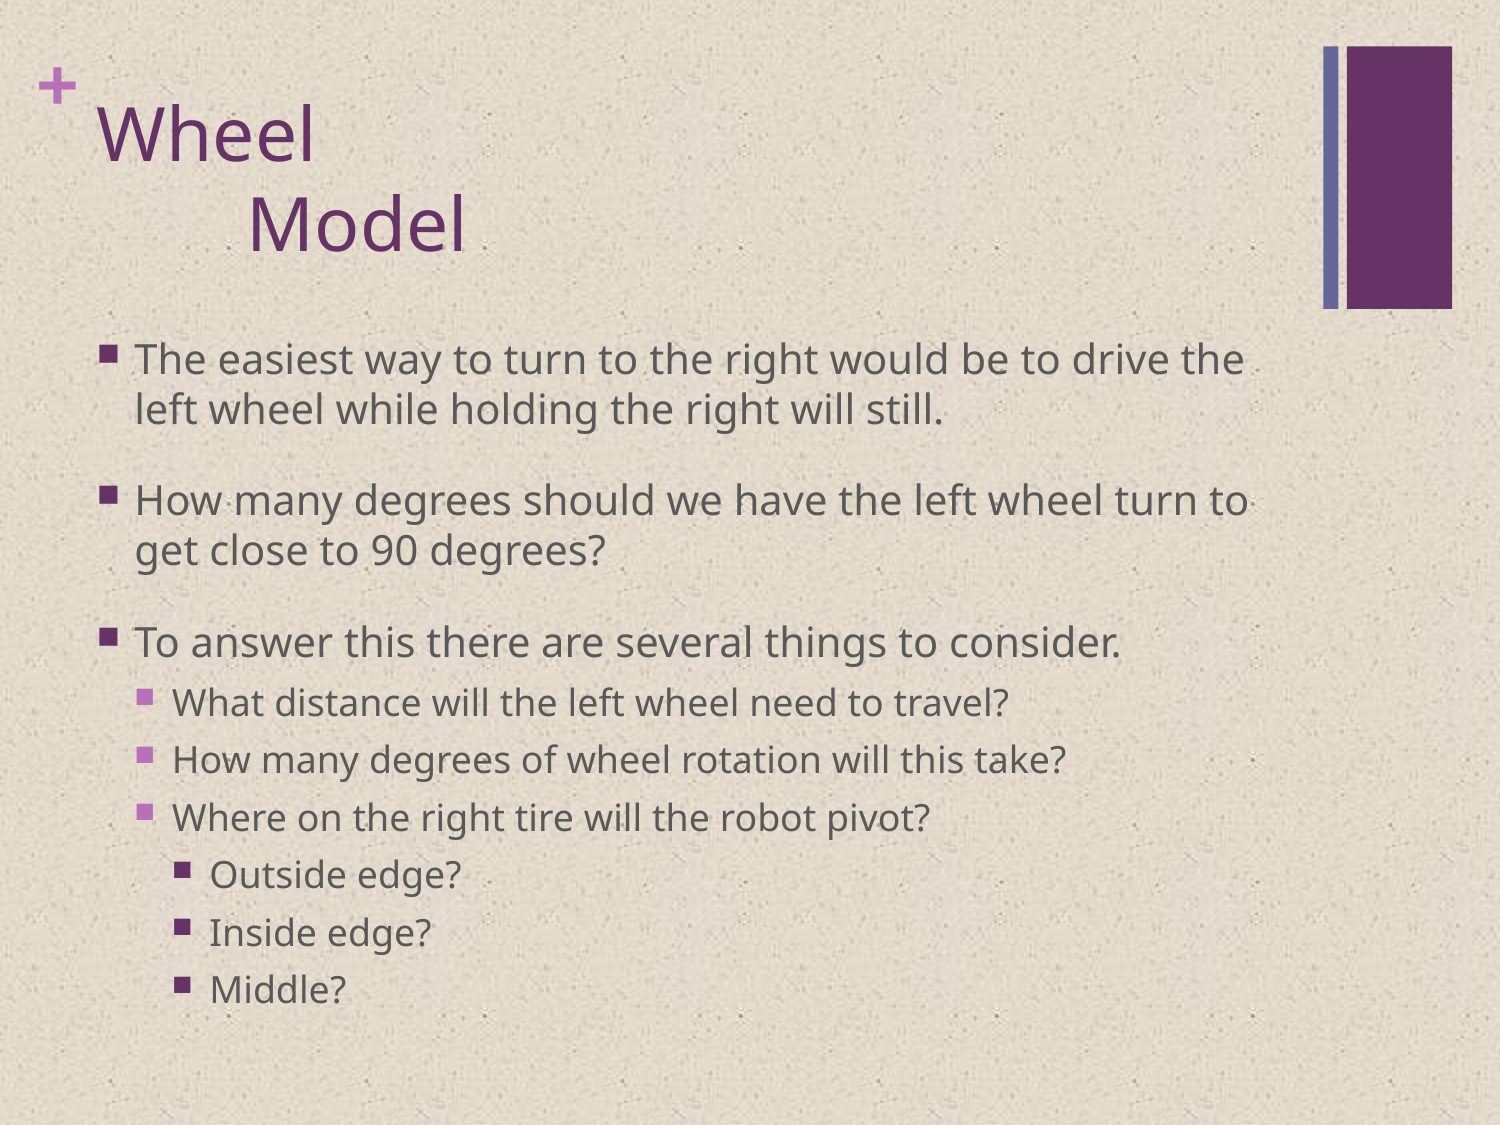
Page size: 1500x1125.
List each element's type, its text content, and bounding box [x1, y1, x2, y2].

picture [0, 0, 1500, 1125]
list The easiest way to turn to the right would be to drive the left wheel while holding the right will still. How many degrees should we have the left wheel turn to get close to 90 degrees? To answer this there are several things to consider. What distance will the left wheel need to travel? How many degrees of wheel rotation will this take? Where on the right tire will the robot pivot? Outside edge? Inside edge? Middle? [81, 324, 1322, 1050]
title Wheel Model [81, 79, 1322, 263]
